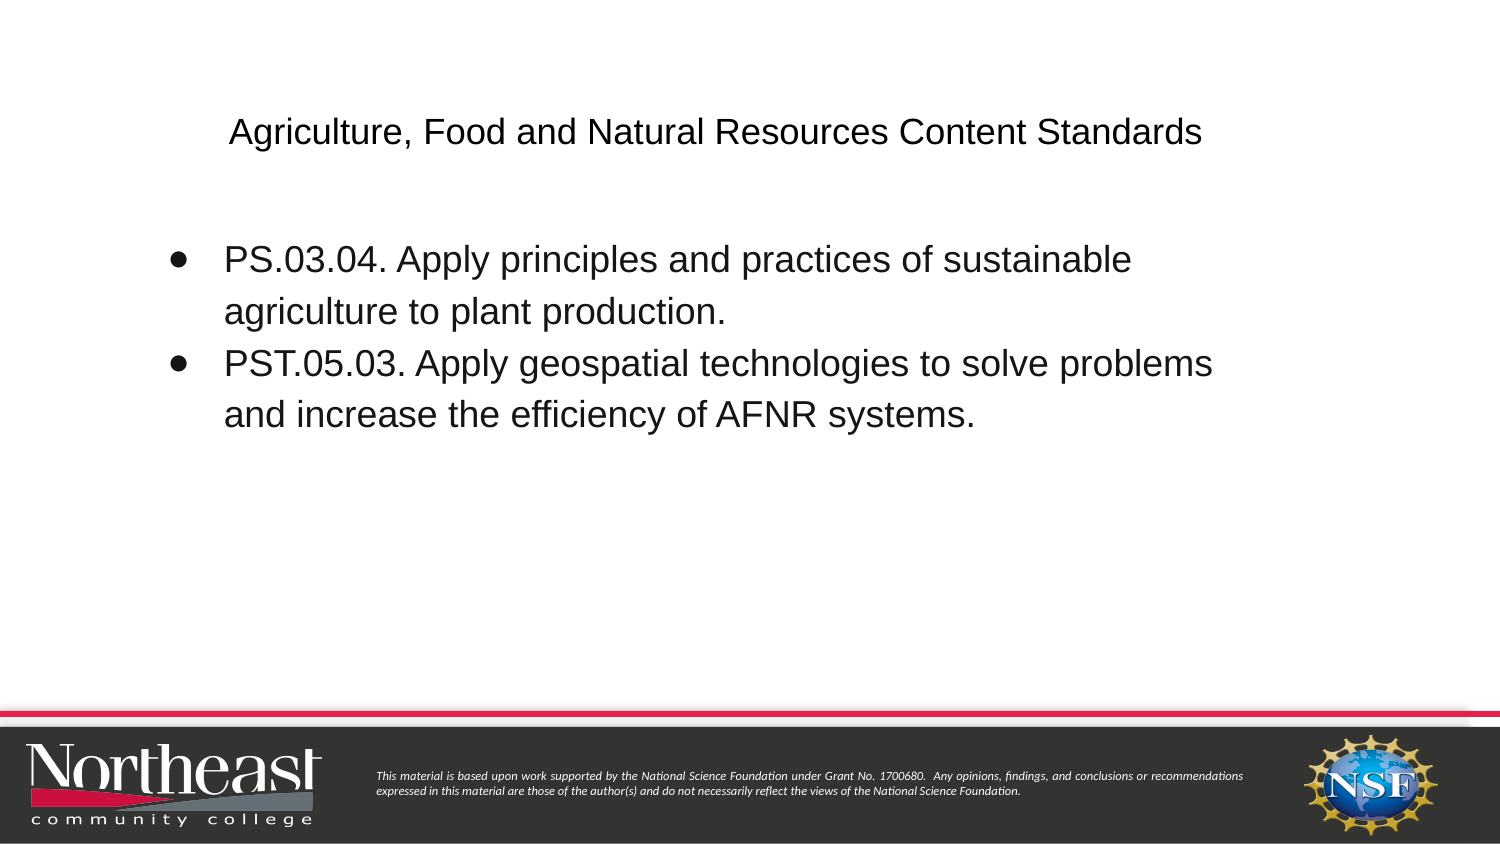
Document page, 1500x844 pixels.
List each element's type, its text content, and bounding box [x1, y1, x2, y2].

list PS.03.04. Apply principles and practices of sustainable agriculture to plant production. PST.05.03. Apply geospatial technologies to solve problems and increase the efficiency of AFNR systems. [133, 213, 1288, 631]
picture [1302, 733, 1440, 837]
picture [26, 744, 322, 827]
title Agriculture, Food and Natural Resources Content Standards [213, 98, 1368, 263]
